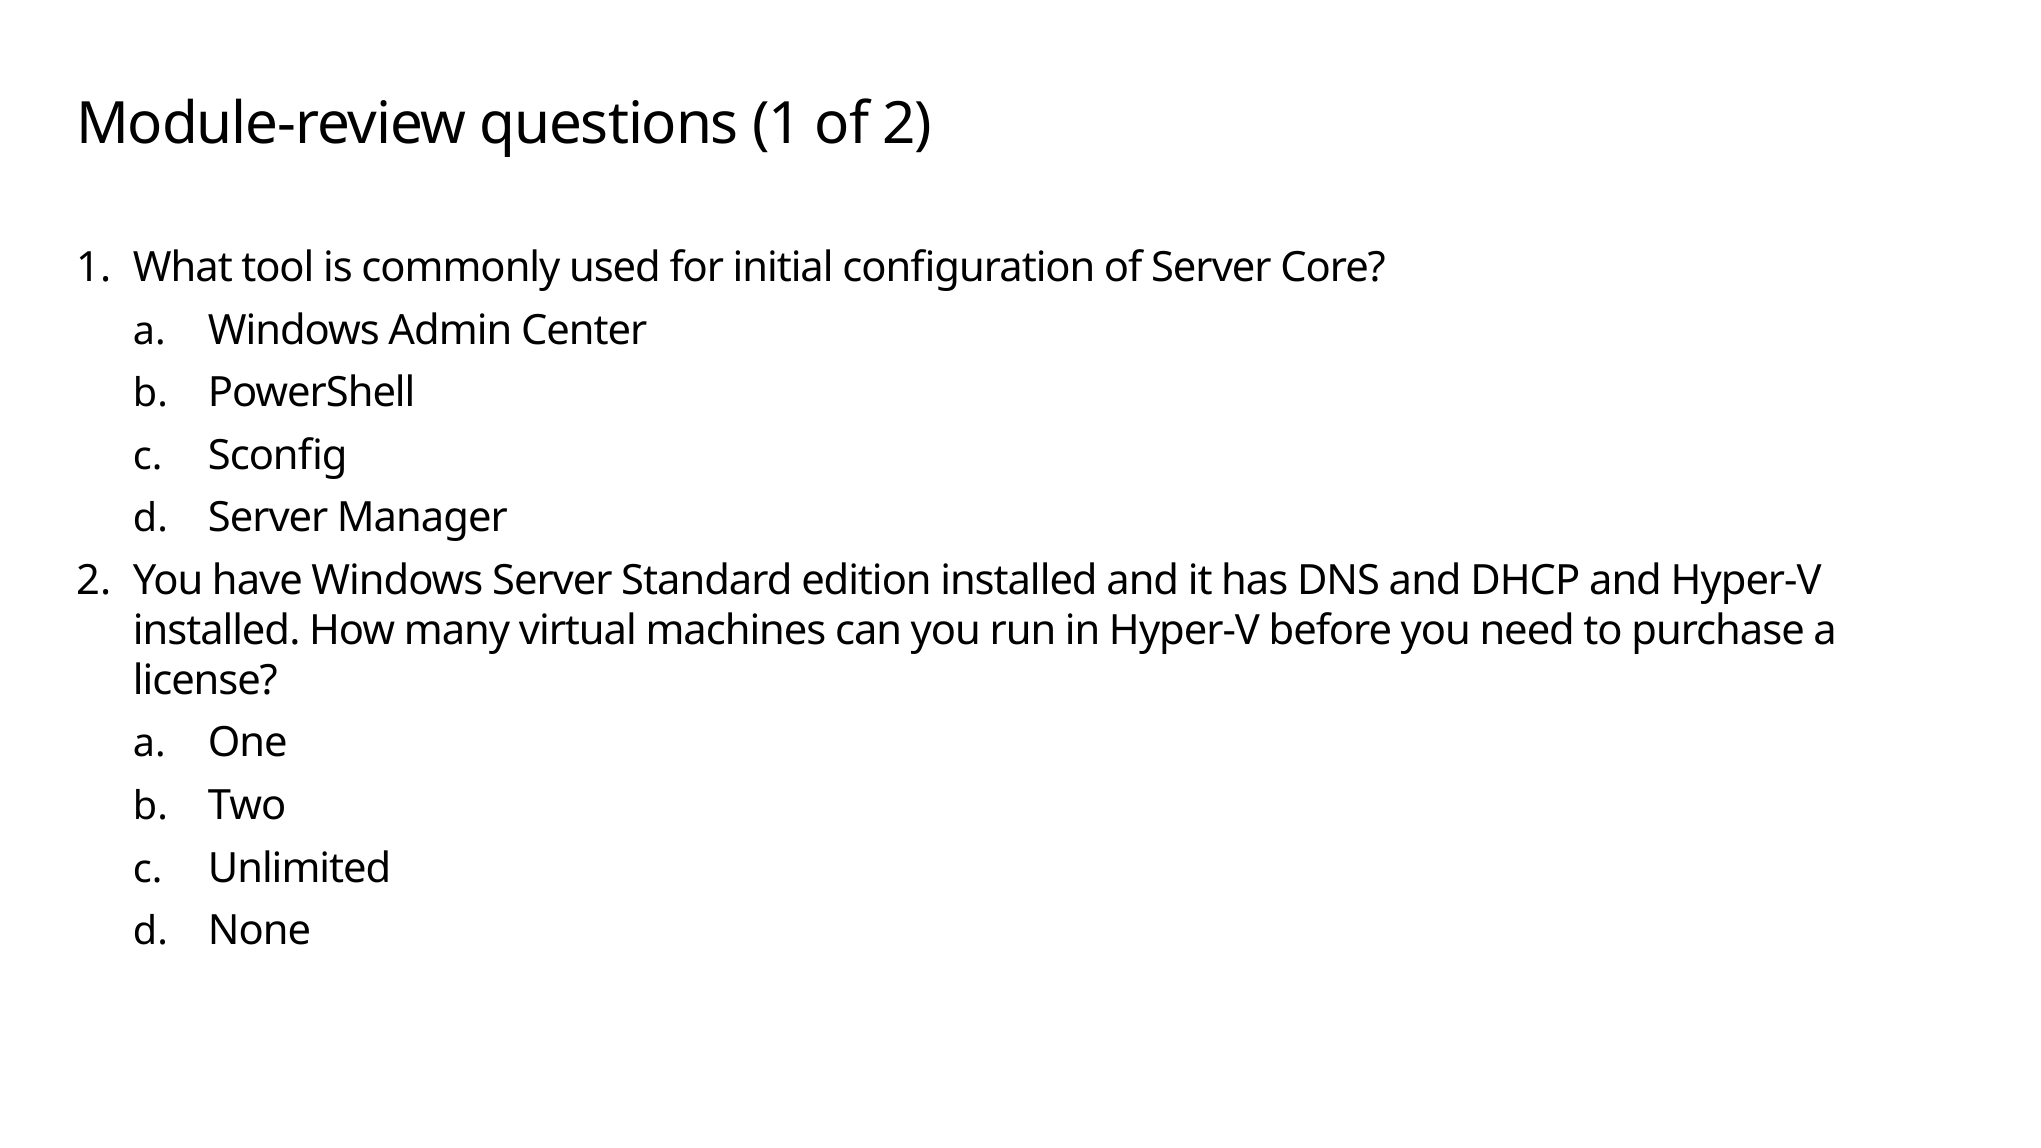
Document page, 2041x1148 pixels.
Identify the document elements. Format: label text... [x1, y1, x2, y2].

title Module-review questions (1 of 2) [76, 93, 1968, 161]
list What tool is commonly used for initial configuration of Server Core? Windows Admin Center PowerShell Sconfig Server Manager You have Windows Server Standard edition installed and it has DNS and DHCP and Hyper-V installed. How many virtual machines can you run in Hyper-V before you need to purchase a license? One Two Unlimited None [76, 240, 1956, 1074]
